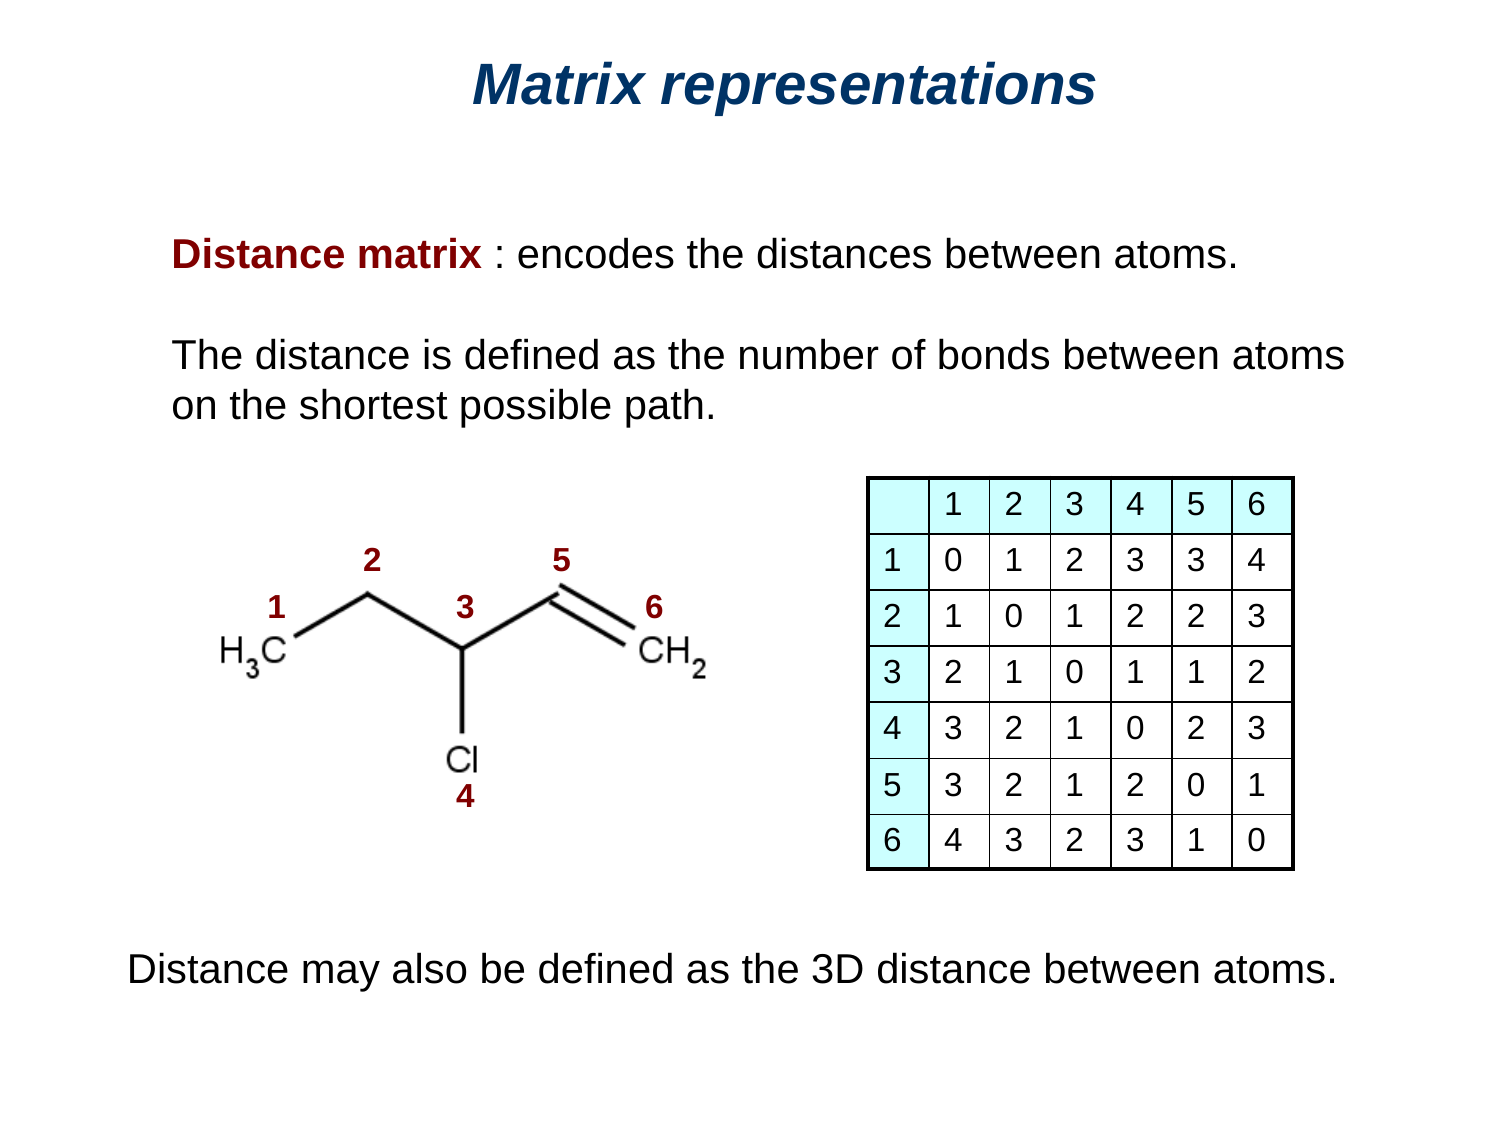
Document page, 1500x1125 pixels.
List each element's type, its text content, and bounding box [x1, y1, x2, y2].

table_cell 2 [1173, 591, 1231, 645]
table_cell 2 [1051, 535, 1110, 589]
table_cell 1 [990, 647, 1050, 701]
table_header 4 [1112, 480, 1171, 533]
table_cell 1 [990, 535, 1050, 589]
table_cell 3 [990, 815, 1050, 867]
table_header [870, 480, 928, 533]
table_cell 1 [870, 535, 928, 589]
table_cell 1 [1051, 591, 1110, 645]
table_cell 4 [1233, 535, 1291, 589]
table_cell 0 [1112, 703, 1171, 758]
text_box Matrix representations [112, 47, 1459, 126]
table_cell 2 [1233, 647, 1291, 701]
table_cell 1 [1051, 703, 1110, 758]
table_cell 2 [1051, 815, 1110, 867]
table_cell 2 [930, 647, 989, 701]
table_header 5 [1173, 480, 1231, 533]
table_cell 0 [1051, 647, 1110, 701]
table_cell 1 [930, 591, 989, 645]
table_cell 1 [1051, 759, 1110, 814]
text_box Distance may also be defined as the 3D distance between atoms. [112, 934, 1448, 1000]
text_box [206, 530, 727, 823]
table_cell 1 [1173, 647, 1231, 701]
table_cell 3 [1233, 591, 1291, 645]
table_cell 3 [1112, 535, 1171, 589]
table_cell 2 [990, 759, 1050, 814]
table_cell 1 [1233, 759, 1291, 814]
table_cell 4 [930, 815, 989, 867]
table_cell 0 [1233, 815, 1291, 867]
table_cell 3 [1173, 535, 1231, 589]
table_cell 2 [870, 591, 928, 645]
table_cell 2 [1112, 759, 1171, 814]
table_cell 3 [1112, 815, 1171, 867]
table_cell 3 [1233, 703, 1291, 758]
table_cell 0 [930, 535, 989, 589]
table_header 2 [990, 480, 1050, 533]
table_cell 6 [870, 815, 928, 867]
table_cell 2 [990, 703, 1050, 758]
table_cell 4 [870, 703, 928, 758]
table_cell 0 [1173, 759, 1231, 814]
table_cell 1 [1173, 815, 1231, 867]
text_box Distance matrix : encodes the distances between atoms. The distance is defined as the number of bonds between atoms on the shortest possible path. [156, 219, 1400, 435]
table_cell 3 [930, 703, 989, 758]
table_cell 3 [870, 647, 928, 701]
table_header 1 [930, 480, 989, 533]
table_cell 3 [930, 759, 989, 814]
table_cell 0 [990, 591, 1050, 645]
table_cell 5 [870, 759, 928, 814]
table_header 6 [1233, 480, 1291, 533]
table_header 3 [1051, 480, 1110, 533]
table_cell 2 [1173, 703, 1231, 758]
table_cell 1 [1112, 647, 1171, 701]
table_cell 2 [1112, 591, 1171, 645]
